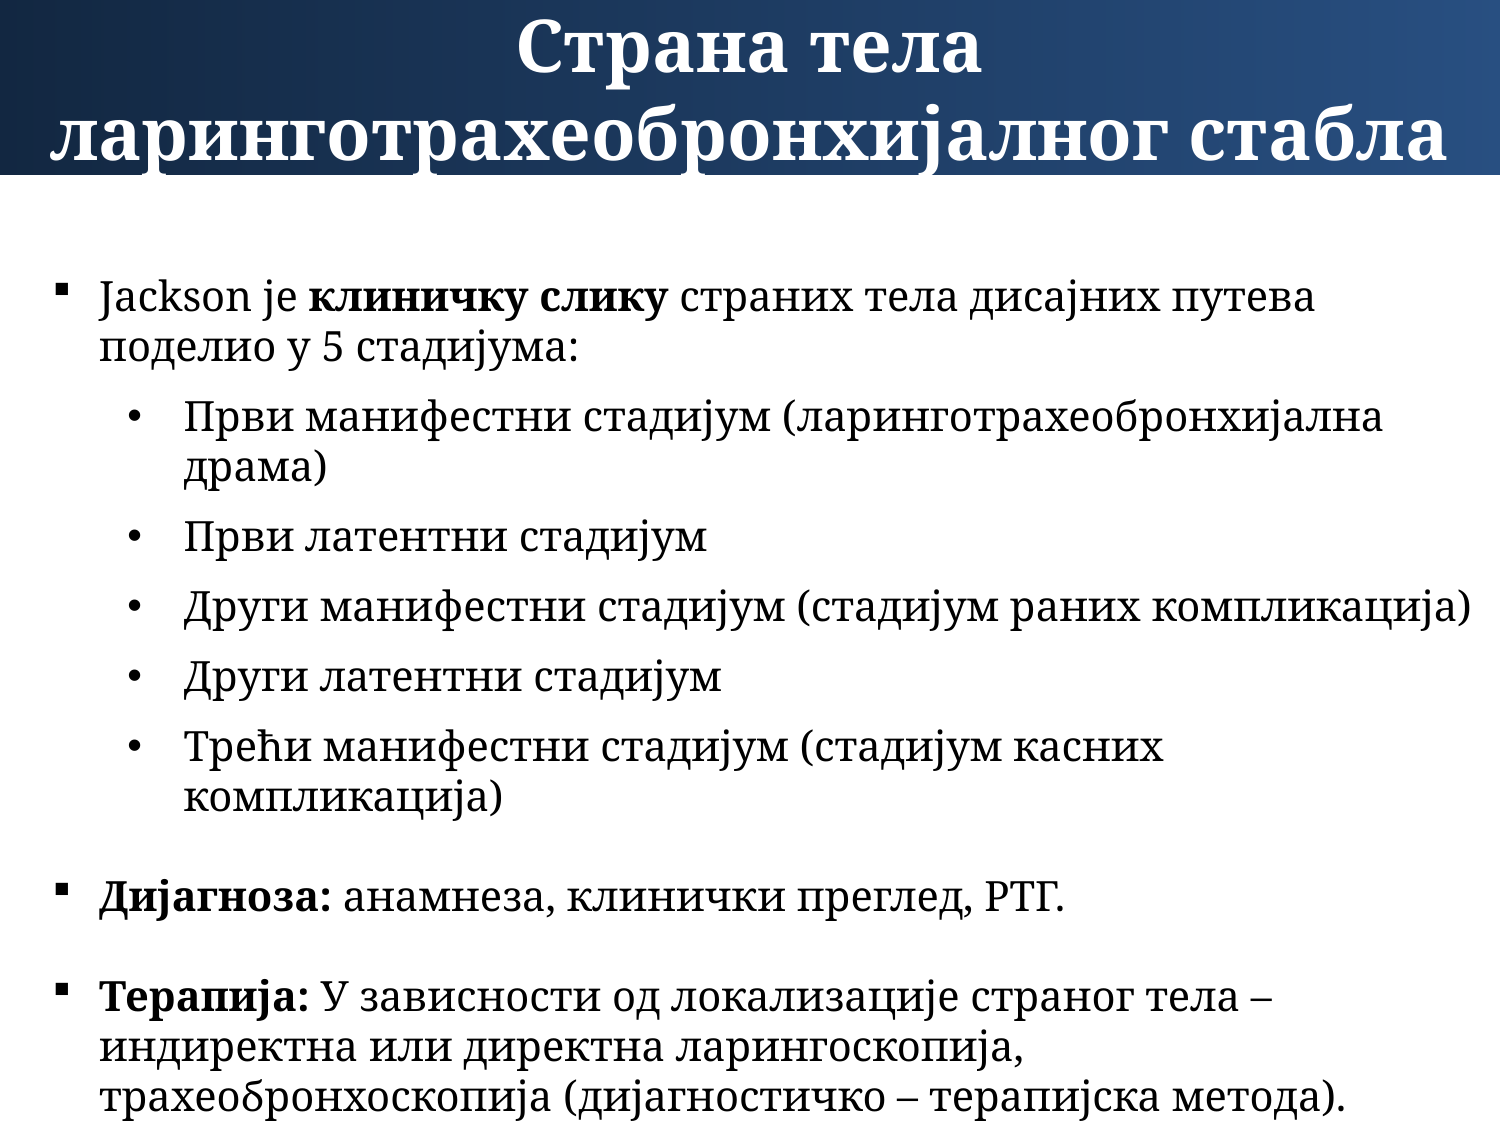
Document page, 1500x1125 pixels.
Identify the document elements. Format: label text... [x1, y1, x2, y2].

text_box Страна тела ларинготрахеобронхијалног стабла [0, 0, 1500, 176]
text_box Jackson је клиничку слику страних тела дисајних путева поделио у 5 стадијума: Први манифестни стадијум (ларинготрахеобронхијална драма) Први латентни стадијум Други манифестни стадијум (стадијум раних компликација) Други латентни стадијум Трећи манифестни стадијум (стадијум касних компликација) Дијагноза: анамнеза, клинички преглед, РТГ. Терапија: У зависности од локализације страног тела – индиректна или директна ларингоскопија, трахеобронхоскопија (дијагностичко – терапијска метода). [37, 212, 1488, 1125]
